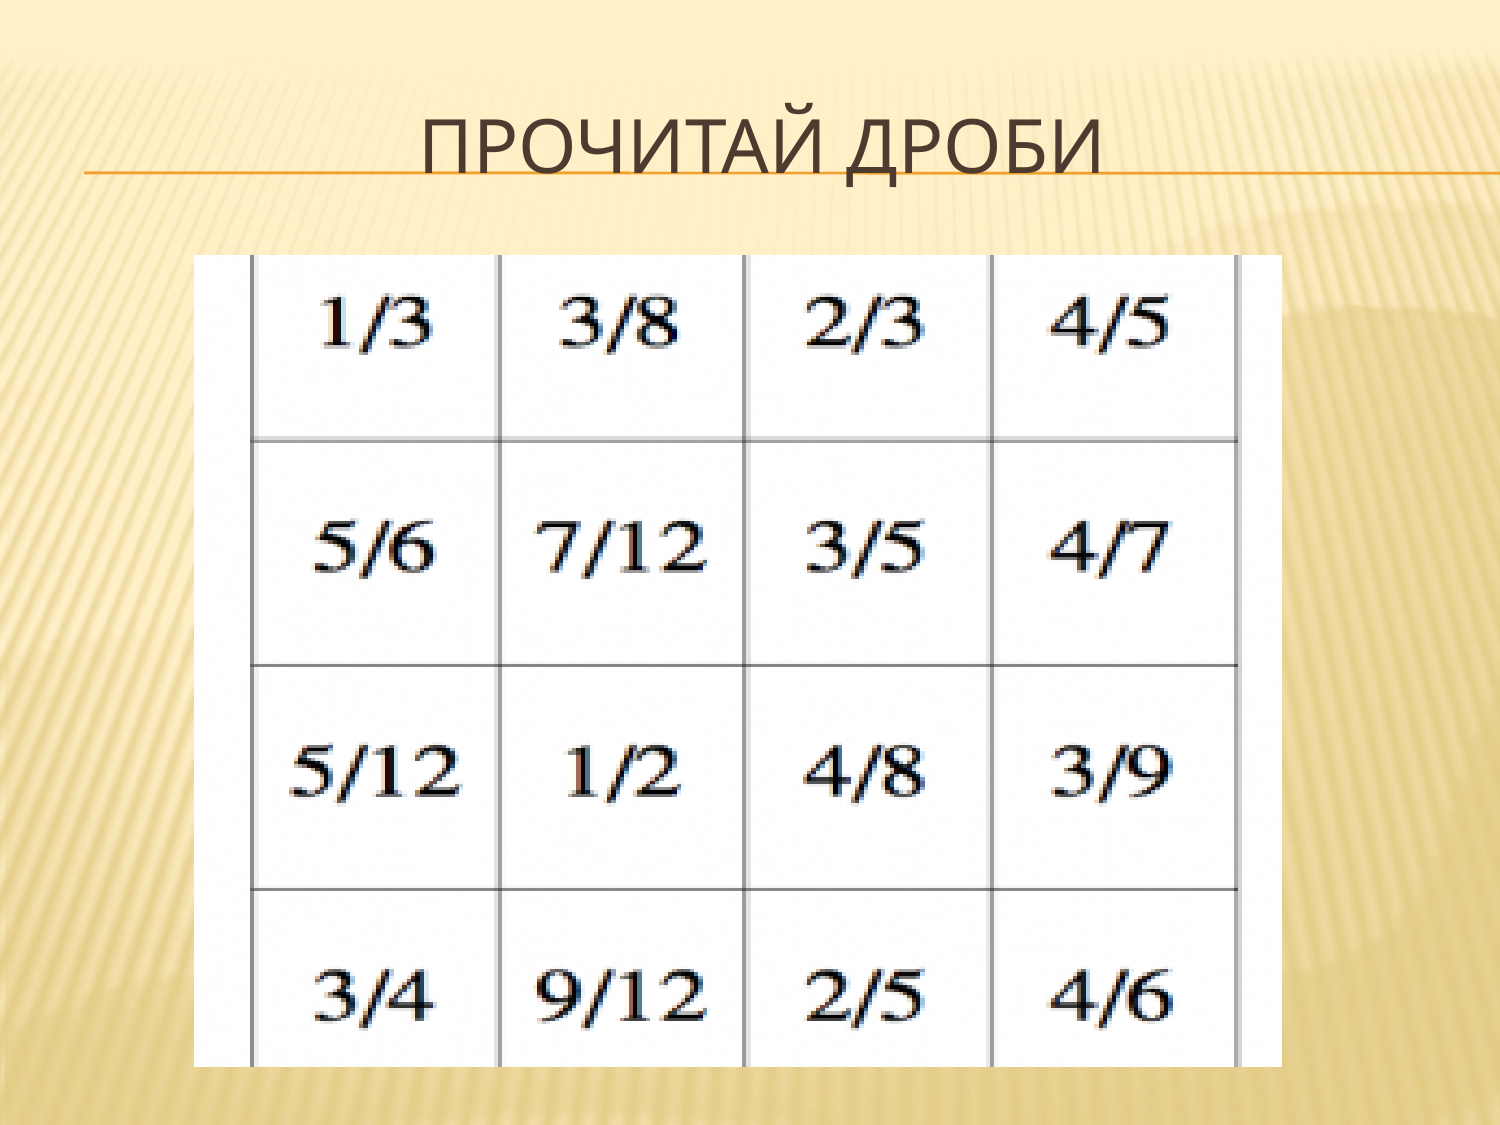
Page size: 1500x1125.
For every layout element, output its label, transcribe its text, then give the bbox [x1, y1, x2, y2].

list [194, 255, 1282, 1067]
title Прочитай дроби [50, 75, 1475, 213]
